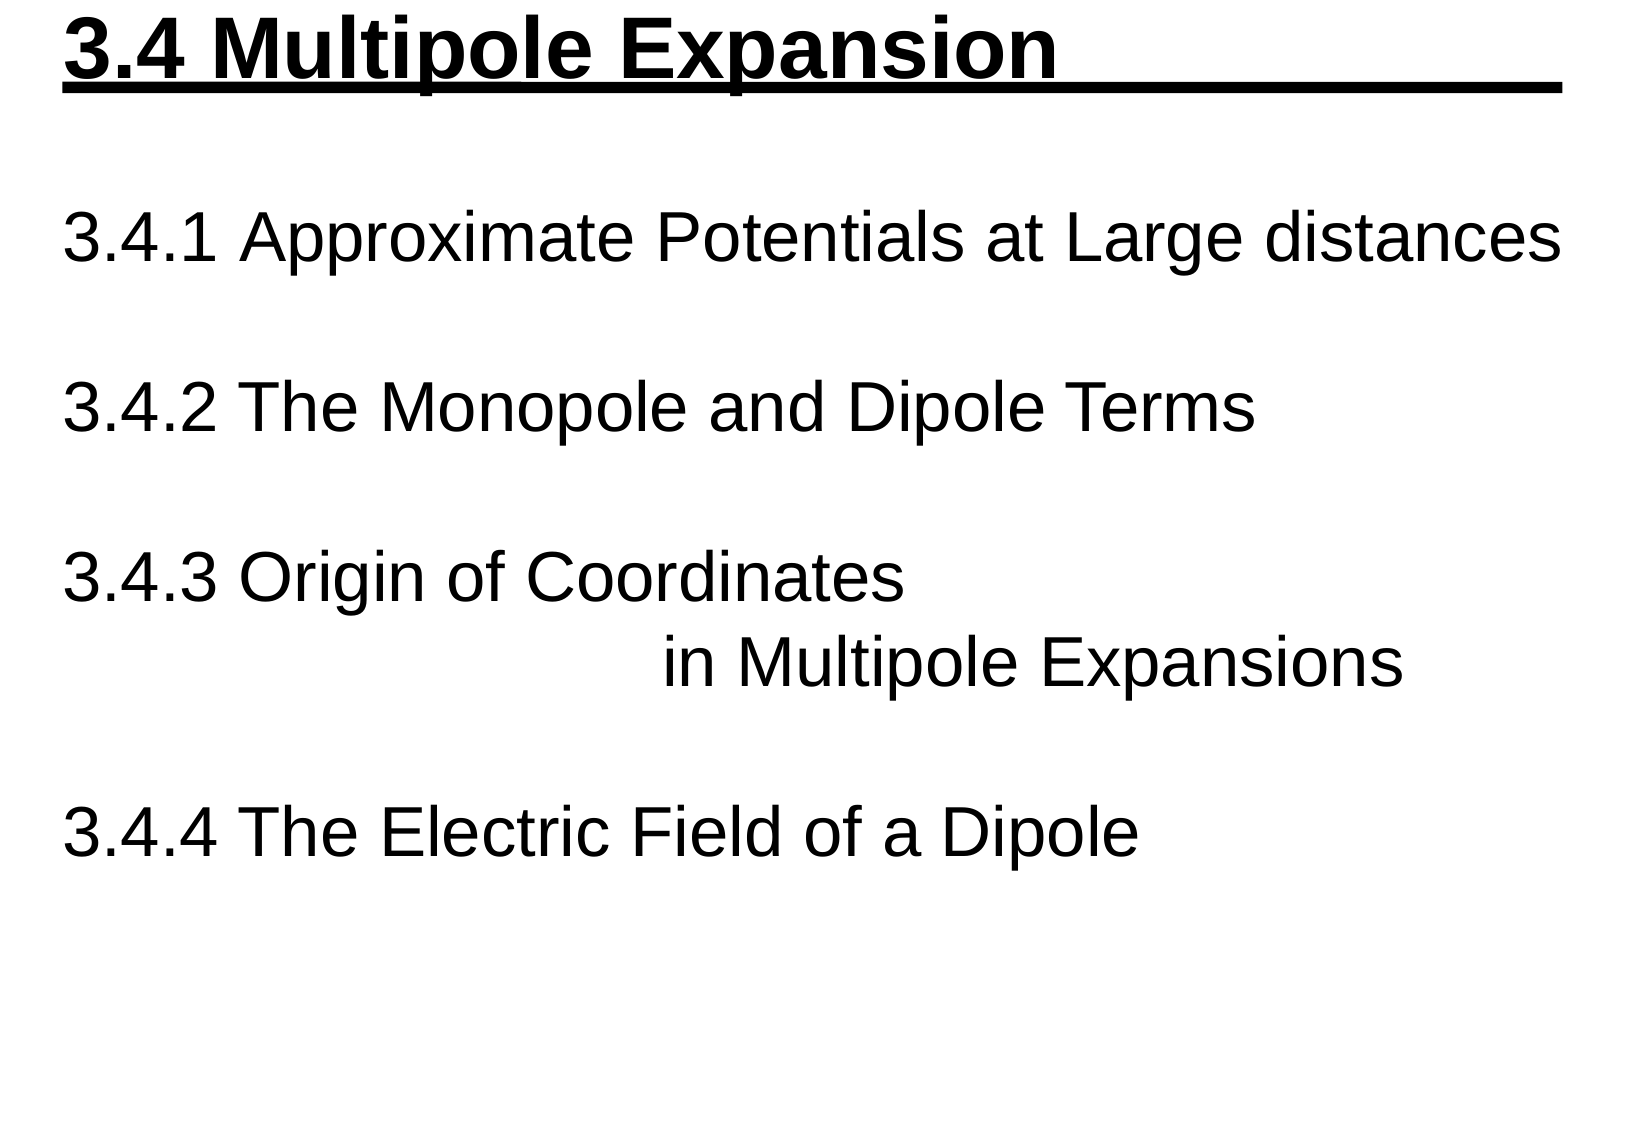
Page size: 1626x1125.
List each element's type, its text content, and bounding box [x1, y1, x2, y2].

text_box 3.4 Multipole Expansion [48, 0, 1077, 104]
text_box 3.4.1 Approximate Potentials at Large distances 3.4.2 The Monopole and Dipole Terms 3.4.3 Origin of Coordinates in Multipole Expansions 3.4.4 The Electric Field of a Dipole [47, 183, 1604, 968]
